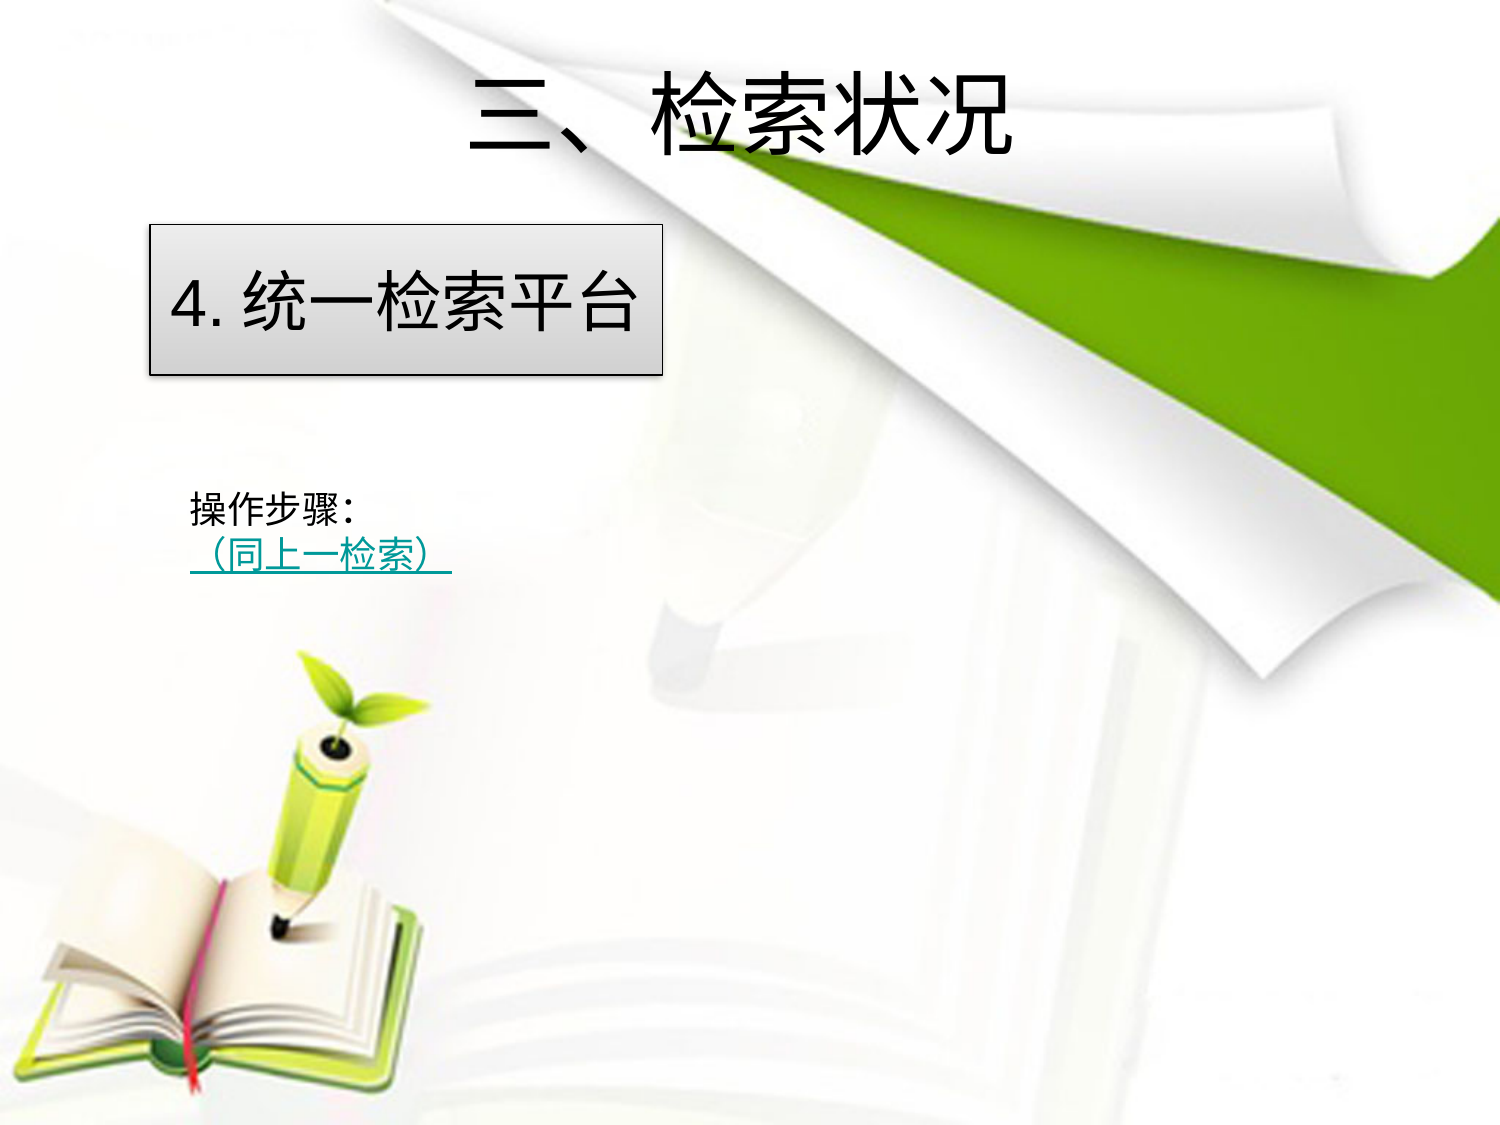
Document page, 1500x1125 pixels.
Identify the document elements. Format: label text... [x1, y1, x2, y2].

picture [0, 0, 1500, 1125]
text_box 操作步骤：（同上一检索） [174, 478, 600, 593]
text_box 4.统一检索平台 [149, 224, 663, 376]
text_box 三、检索状况 [449, 49, 1063, 175]
